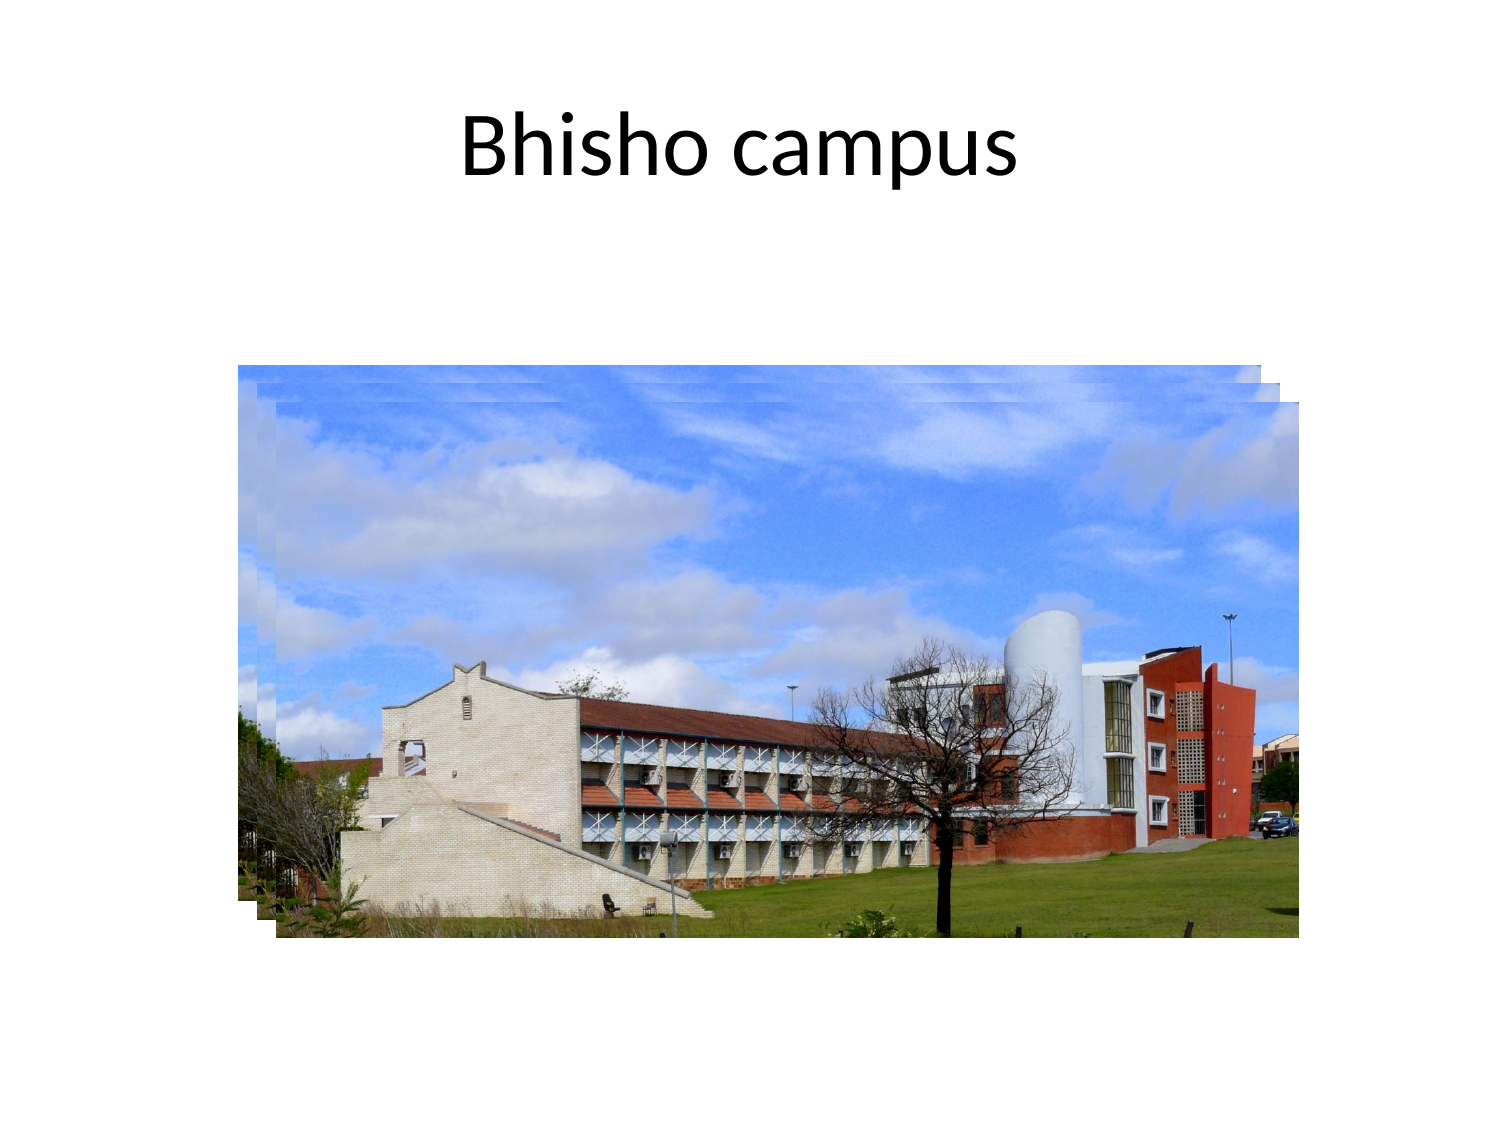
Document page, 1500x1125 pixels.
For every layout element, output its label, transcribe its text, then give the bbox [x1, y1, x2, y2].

picture [257, 383, 1299, 939]
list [238, 364, 1262, 901]
title Bhisho campus [75, 45, 1425, 233]
